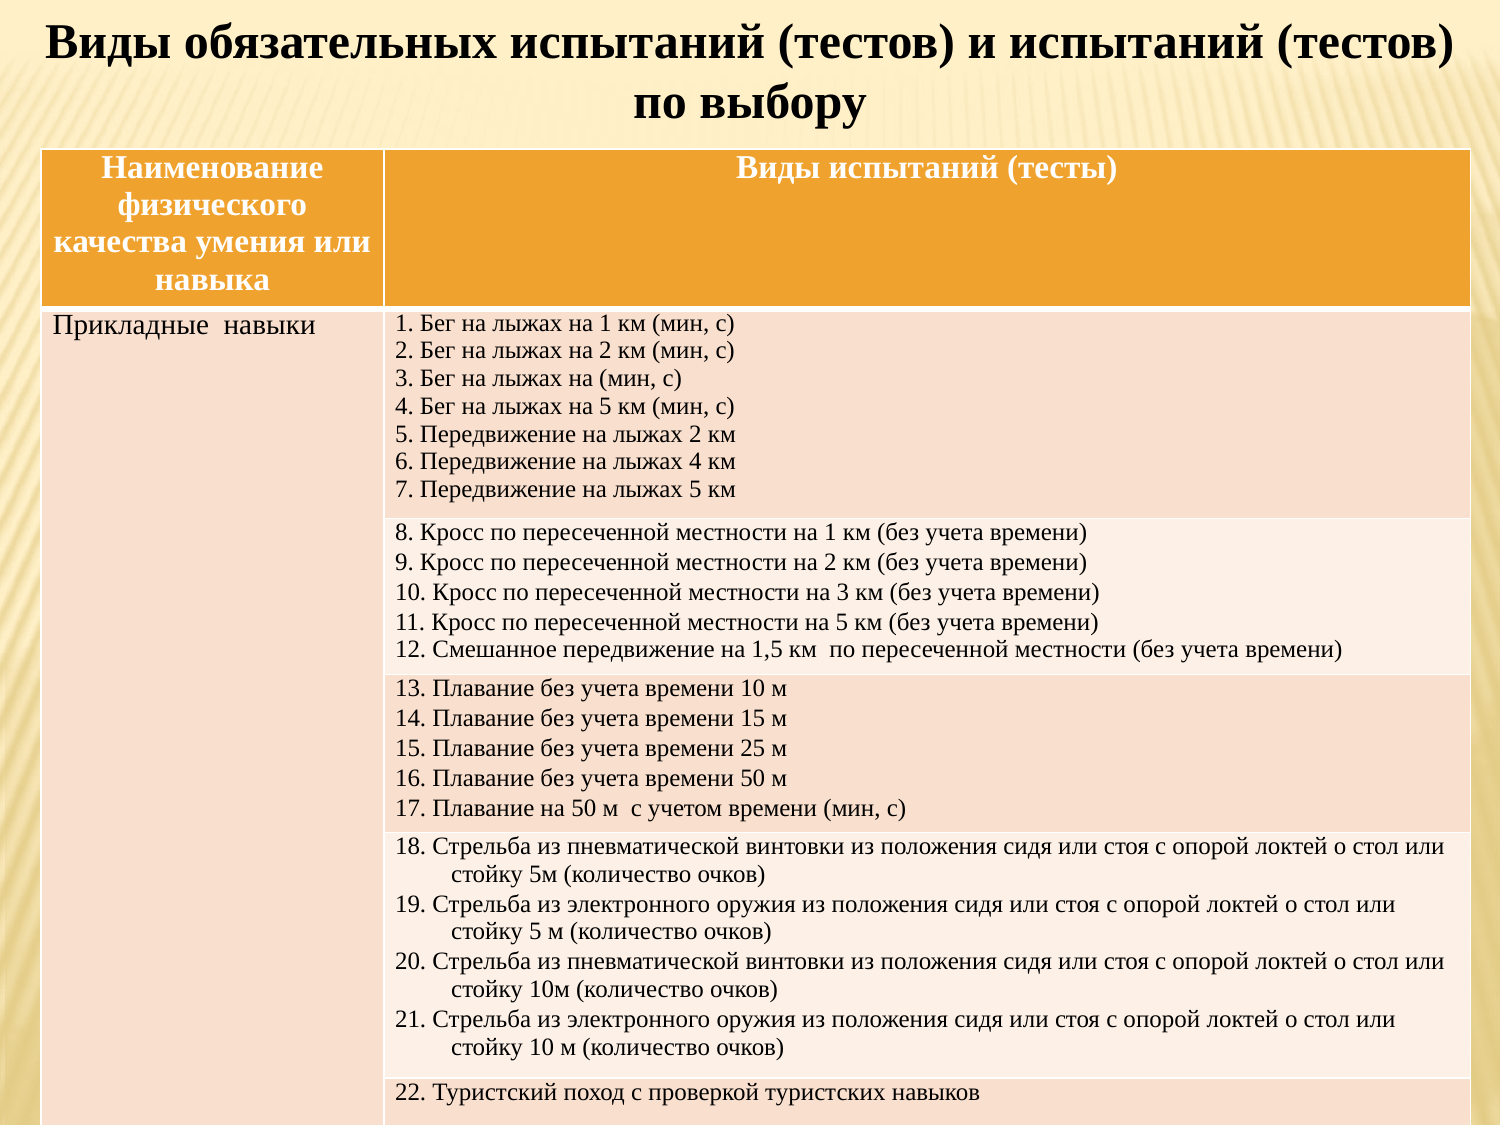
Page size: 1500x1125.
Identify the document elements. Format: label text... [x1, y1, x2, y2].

table_header Наименование физического качества умения или навыка [42, 150, 383, 306]
table_cell 8. Кросс по пересеченной местности на 1 км (без учета времени) 9. Кросс по пересеченной местности на 2 км (без учета времени) 10. Кросс по пересеченной местности на 3 км (без учета времени) 11. Кросс по пересеченной местности на 5 км (без учета времени) 12. Смешанное передвижение на 1,5 км по пересеченной местности (без учета времени) [385, 519, 1470, 674]
table_cell 1. Бег на лыжах на 1 км (мин, с) 2. Бег на лыжах на 2 км (мин, с) 3. Бег на лыжах на (мин, с) 4. Бег на лыжах на 5 км (мин, с) 5. Передвижение на лыжах 2 км 6. Передвижение на лыжах 4 км 7. Передвижение на лыжах 5 км [385, 312, 1470, 518]
text_box Виды обязательных испытаний (тестов) и испытаний (тестов) по выбору [0, 0, 1500, 136]
table_cell Прикладные навыки [42, 312, 383, 1125]
table_cell 22. Туристский поход с проверкой туристских навыков [385, 1079, 1470, 1125]
table_cell 18. Стрельба из пневматической винтовки из положения сидя или стоя с опорой локтей о стол или стойку 5м (количество очков) 19. Стрельба из электронного оружия из положения сидя или стоя с опорой локтей о стол или стойку 5 м (количество очков) 20. Стрельба из пневматической винтовки из положения сидя или стоя с опорой локтей о стол или стойку 10м (количество очков) 21. Стрельба из электронного оружия из положения сидя или стоя с опорой локтей о стол или стойку 10 м (количество очков) [385, 833, 1470, 1077]
table_header Виды испытаний (тесты) [385, 150, 1470, 306]
table_cell 13. Плавание без учета времени 10 м 14. Плавание без учета времени 15 м 15. Плавание без учета времени 25 м 16. Плавание без учета времени 50 м 17. Плавание на 50 м с учетом времени (мин, с) [385, 675, 1470, 832]
